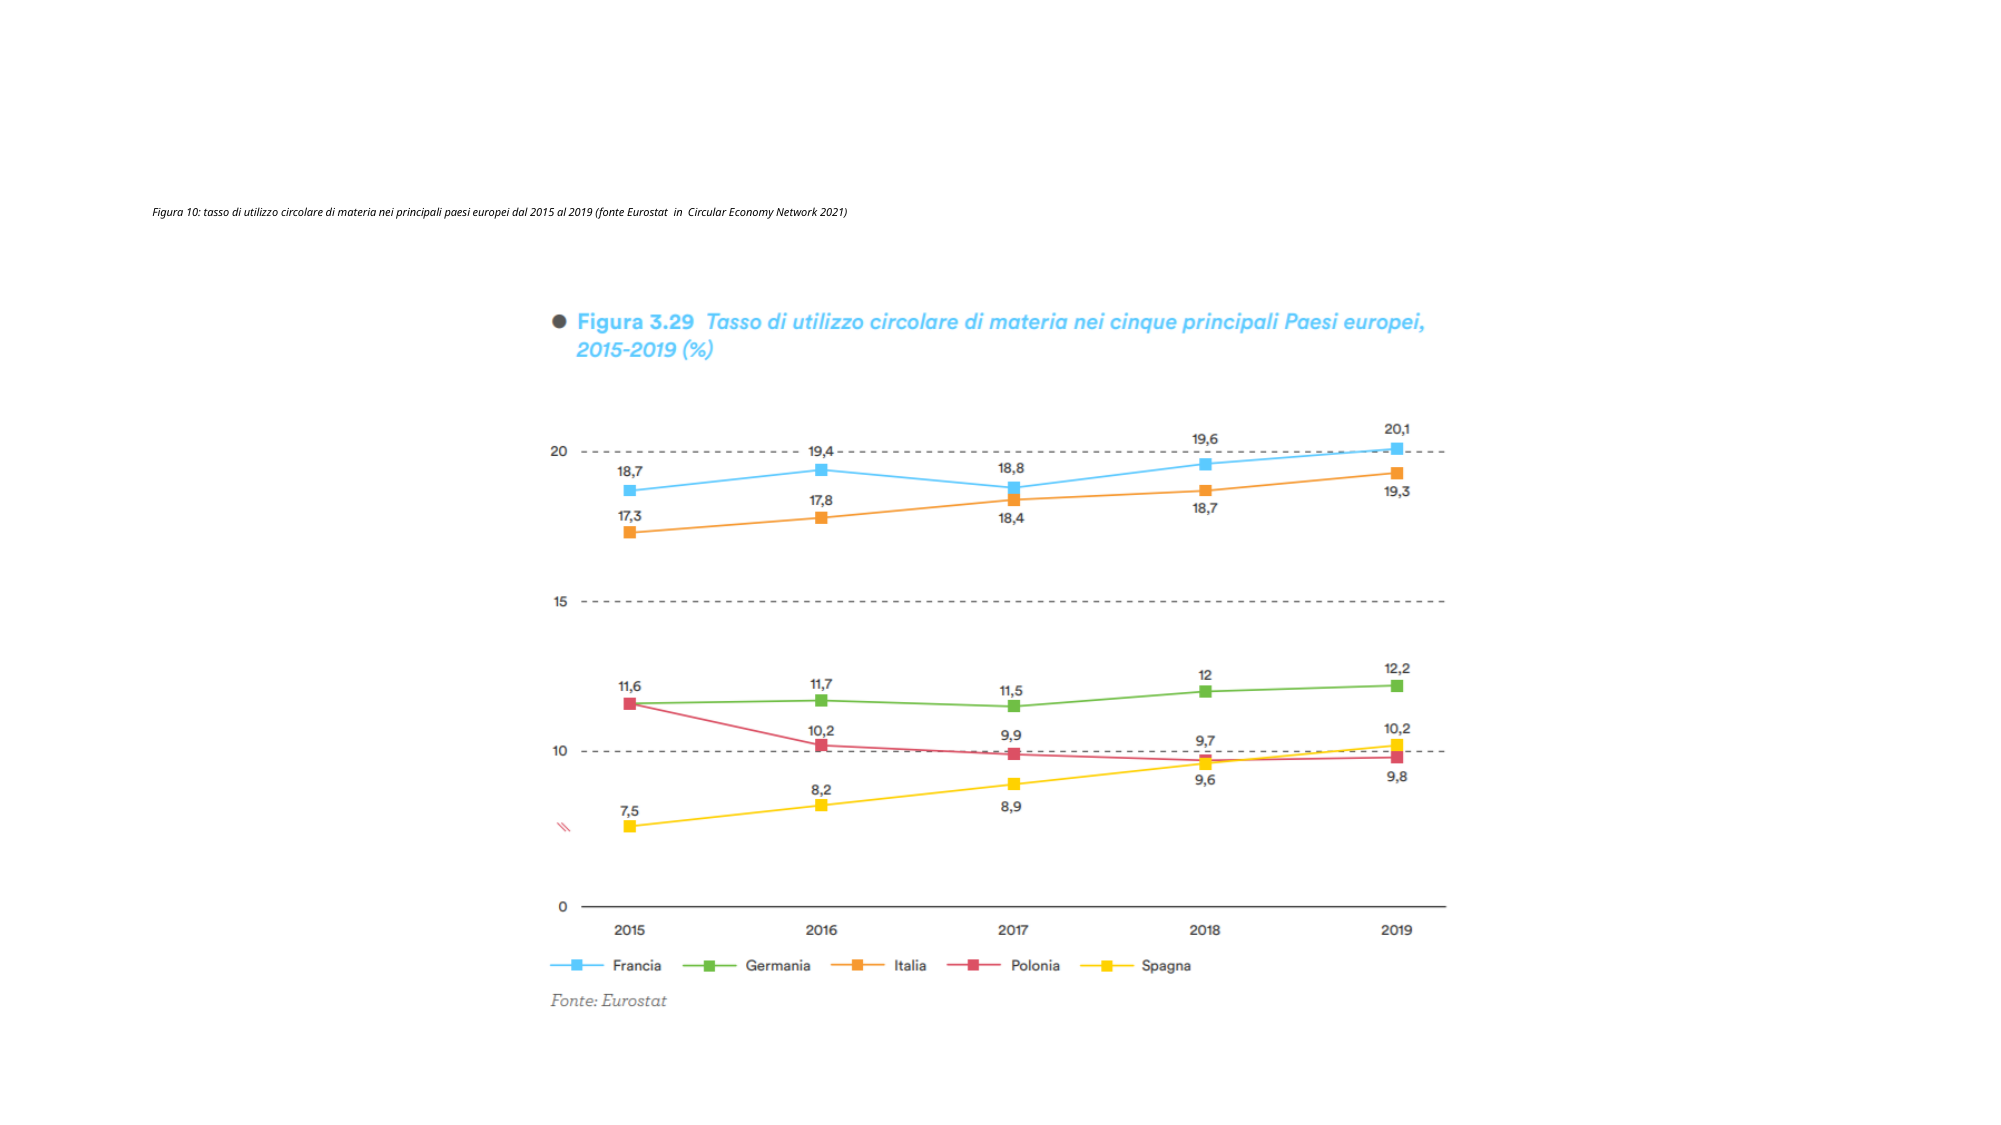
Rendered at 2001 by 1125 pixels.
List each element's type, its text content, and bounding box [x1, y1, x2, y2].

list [529, 299, 1471, 1014]
title Figura 10: tasso di utilizzo circolare di materia nei principali paesi europei dal 2015 al 2019 (fonte Eurostat in Circular Economy Network 2021) [137, 198, 1863, 278]
